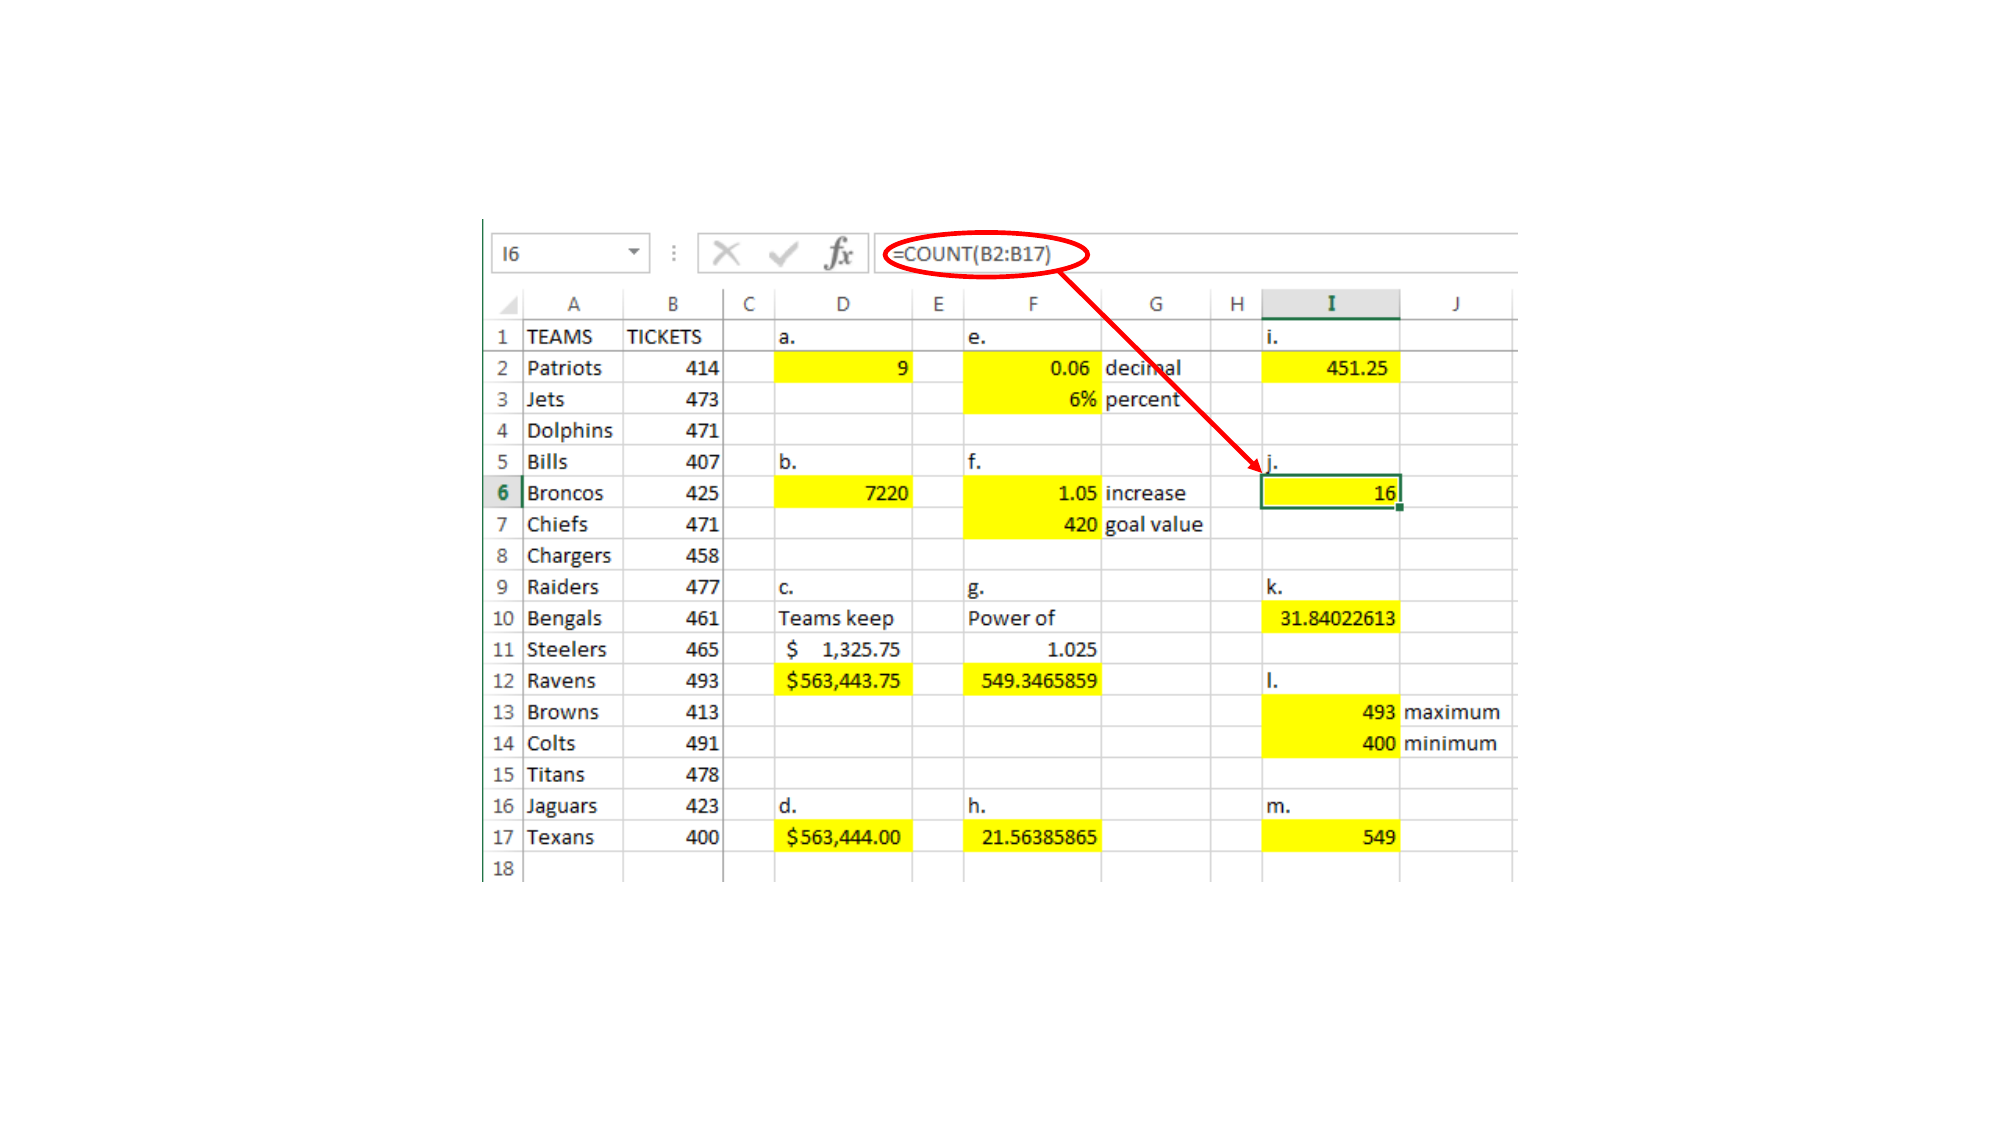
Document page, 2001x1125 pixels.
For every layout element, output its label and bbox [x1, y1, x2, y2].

list [481, 219, 1518, 882]
text_box [1058, 270, 1263, 473]
